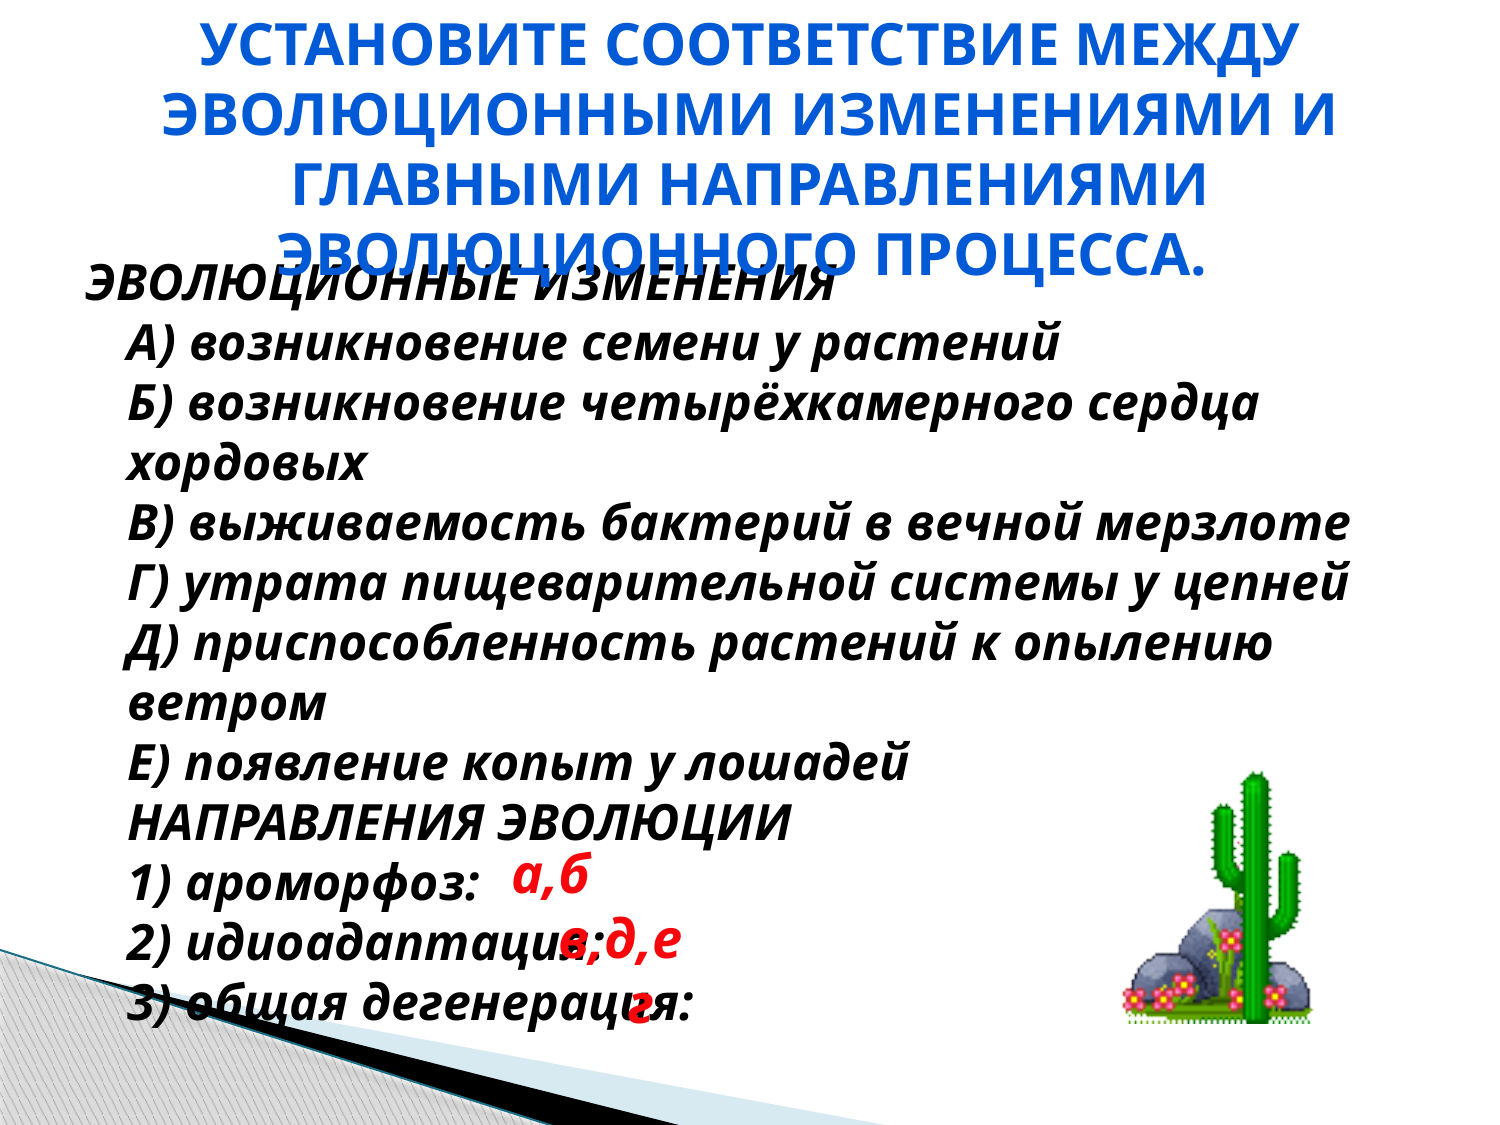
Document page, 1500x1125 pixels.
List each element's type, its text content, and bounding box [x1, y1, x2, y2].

list ЭВОЛЮЦИОННЫЕ ИЗМЕНЕНИЯ A) возникновение семени у растений Б) возникновение четырёхкамерного сердца хордовых B) выживаемость бактерий в вечной мерзлоте Г) утрата пищеварительной системы у цепней Д) приспособленность растений к опылению ветром Е) появление копыт у лошадей НАПРАВЛЕНИЯ ЭВОЛЮЦИИ 1) ароморфоз: 2) идиоадаптация: 3) общая дегенерация: [53, 295, 1425, 1083]
text_box Установите соответствие между эволюционными изменениями и главными направлениями эволюционного процесса. [0, 0, 1500, 295]
picture [1044, 762, 1326, 1024]
text_box а,б в,д,е г [199, 831, 903, 1042]
